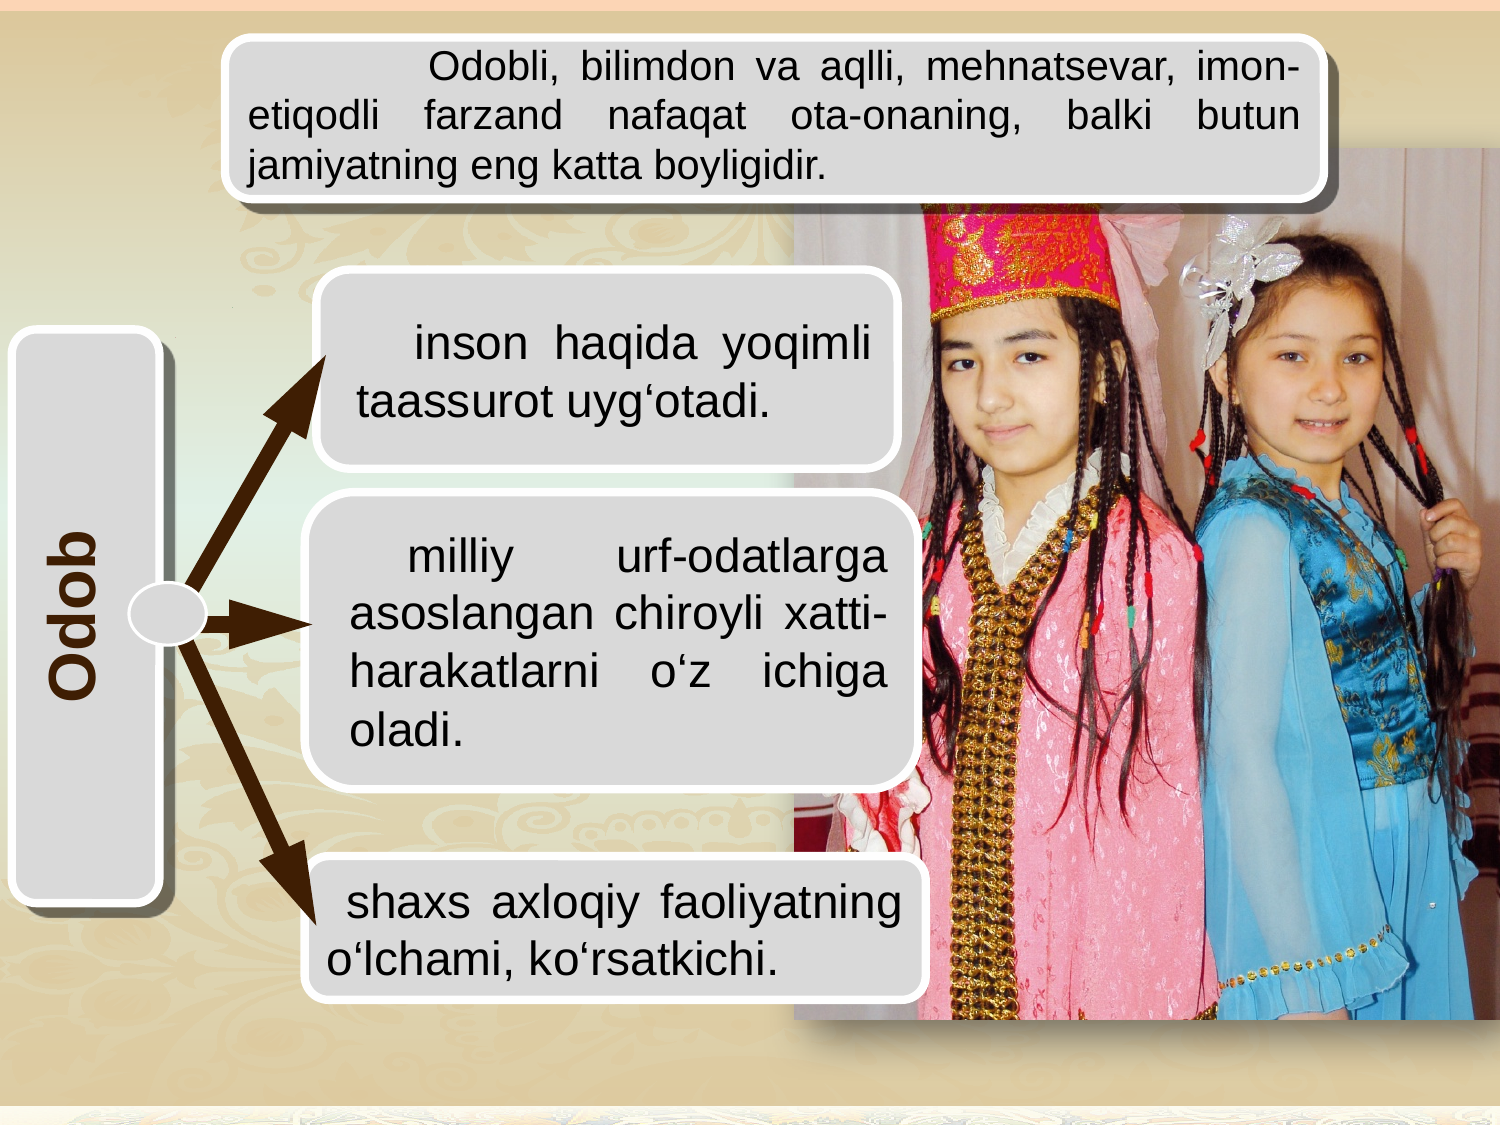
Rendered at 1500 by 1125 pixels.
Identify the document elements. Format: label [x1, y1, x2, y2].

text_box [0, 11, 1500, 1125]
picture [794, 148, 1500, 1020]
